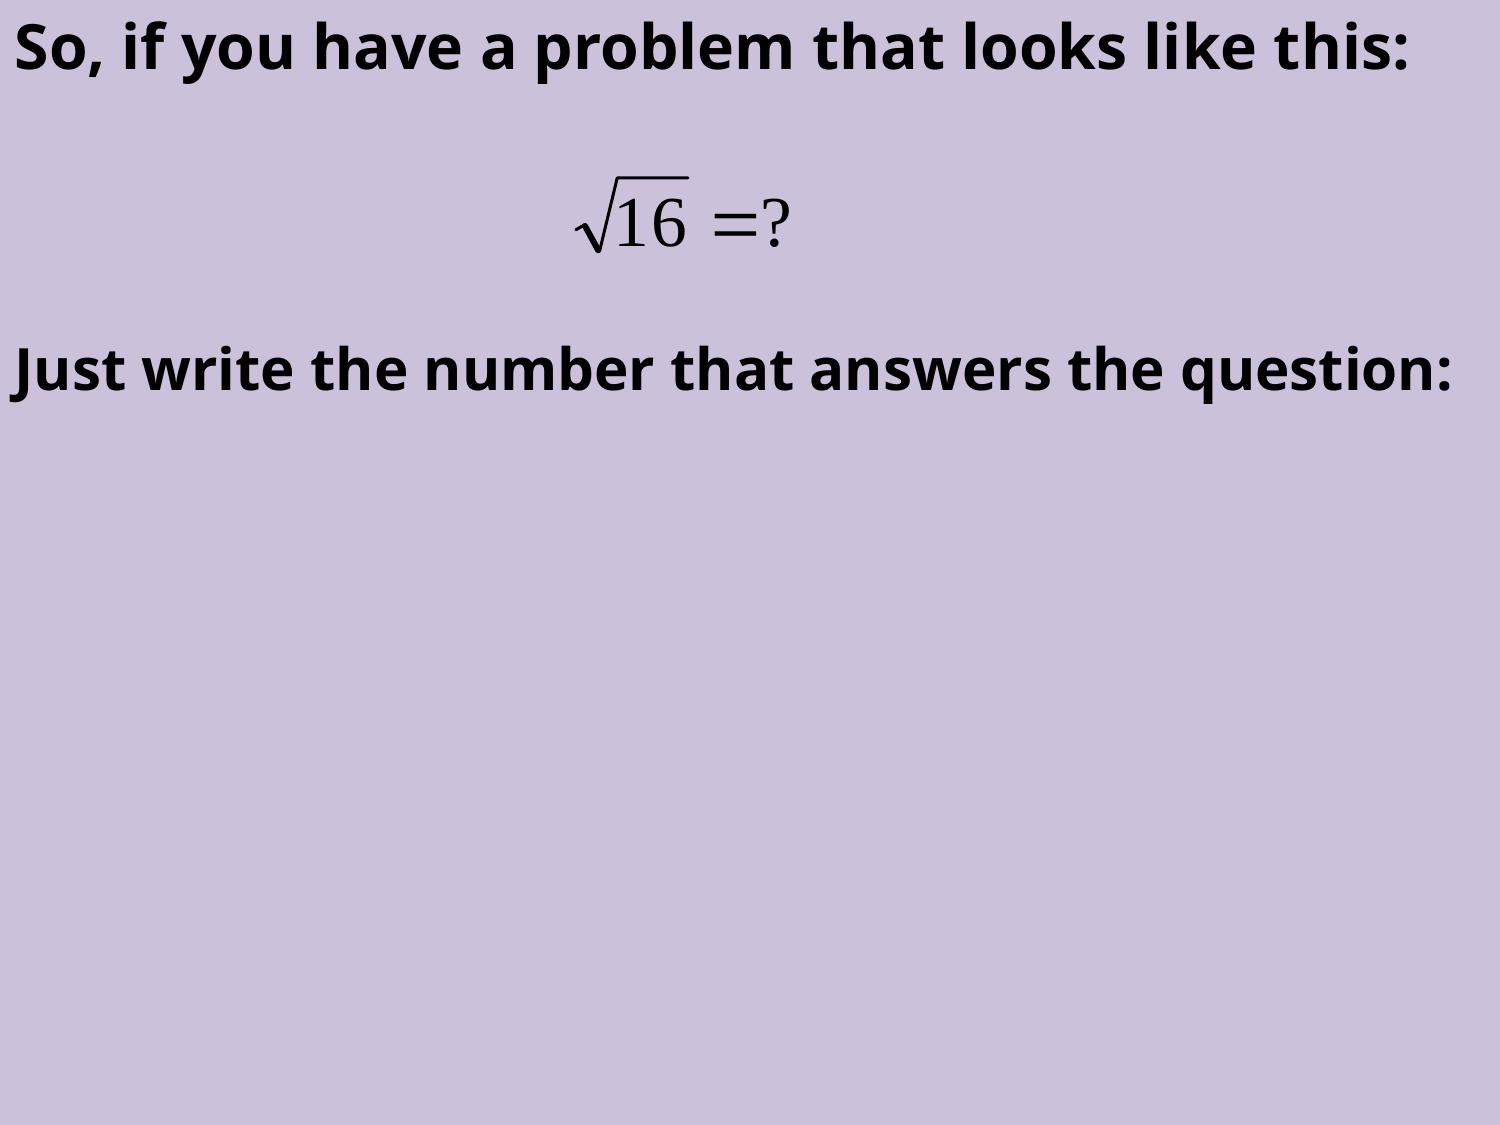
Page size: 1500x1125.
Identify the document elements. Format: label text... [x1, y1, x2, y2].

text_box Just write the number that answers the question: [0, 324, 1500, 410]
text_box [562, 162, 802, 271]
text_box So, if you have a problem that looks like this: [0, 0, 1500, 90]
